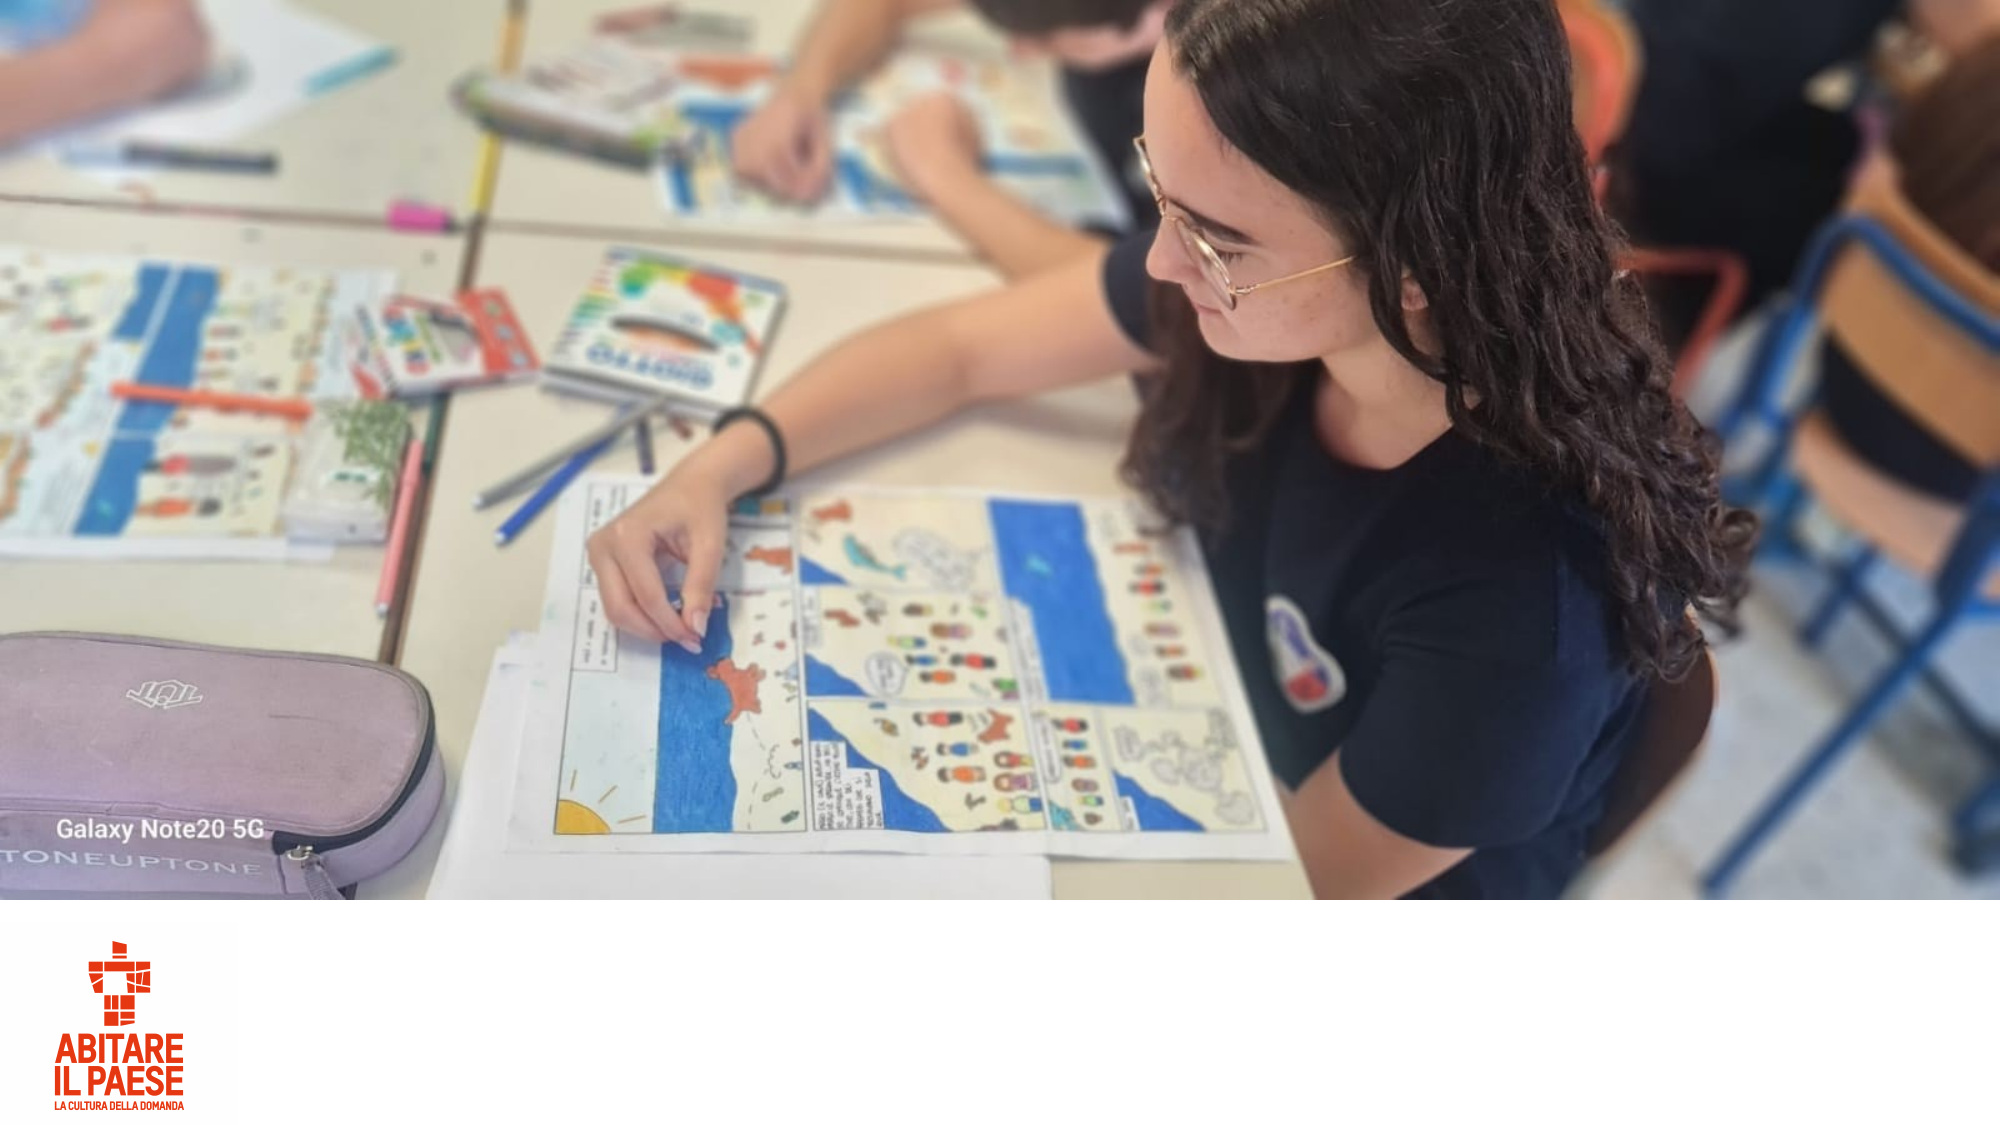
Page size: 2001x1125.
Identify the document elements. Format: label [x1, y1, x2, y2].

picture [0, 0, 2000, 901]
picture [0, 922, 238, 1125]
